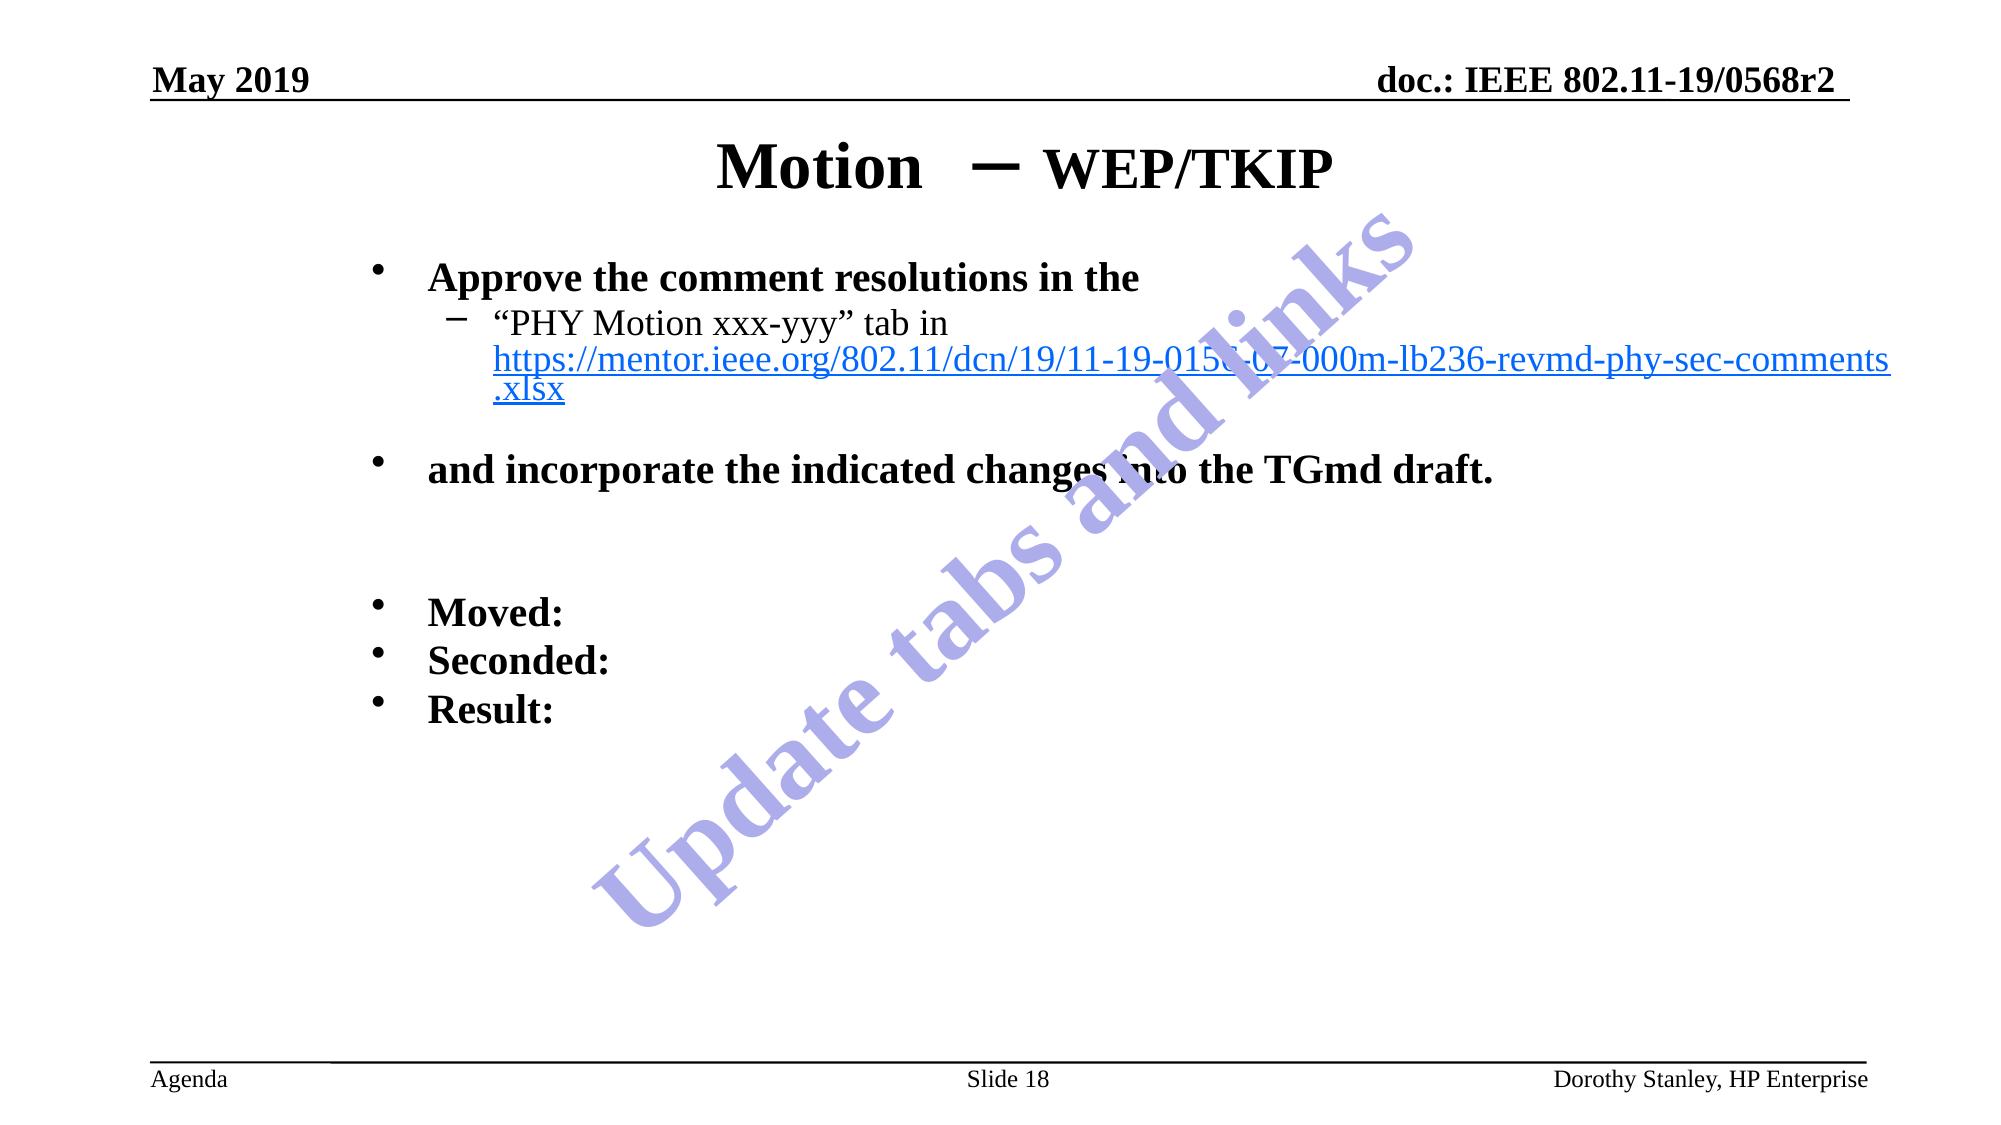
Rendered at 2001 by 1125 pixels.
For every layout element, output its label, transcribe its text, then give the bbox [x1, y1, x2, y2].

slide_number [152, 54, 567, 100]
footer Dorothy Stanley, HP Enterprise [1549, 1062, 1869, 1093]
title Motion – WEP/TKIP [200, 75, 1850, 250]
list Approve the comment resolutions in the “PHY Motion xxx-yyy” tab in https://mentor.ieee.org/802.11/dcn/19/11-19-0156-07-000m-lb236-revmd-phy-sec-comments.xlsx and incorporate the indicated changes into the TGmd draft. Moved: Seconded: Result: [356, 251, 1911, 1002]
text_box Update tabs and links [547, 147, 1452, 977]
slide_number Slide 18 [966, 1062, 1051, 1093]
